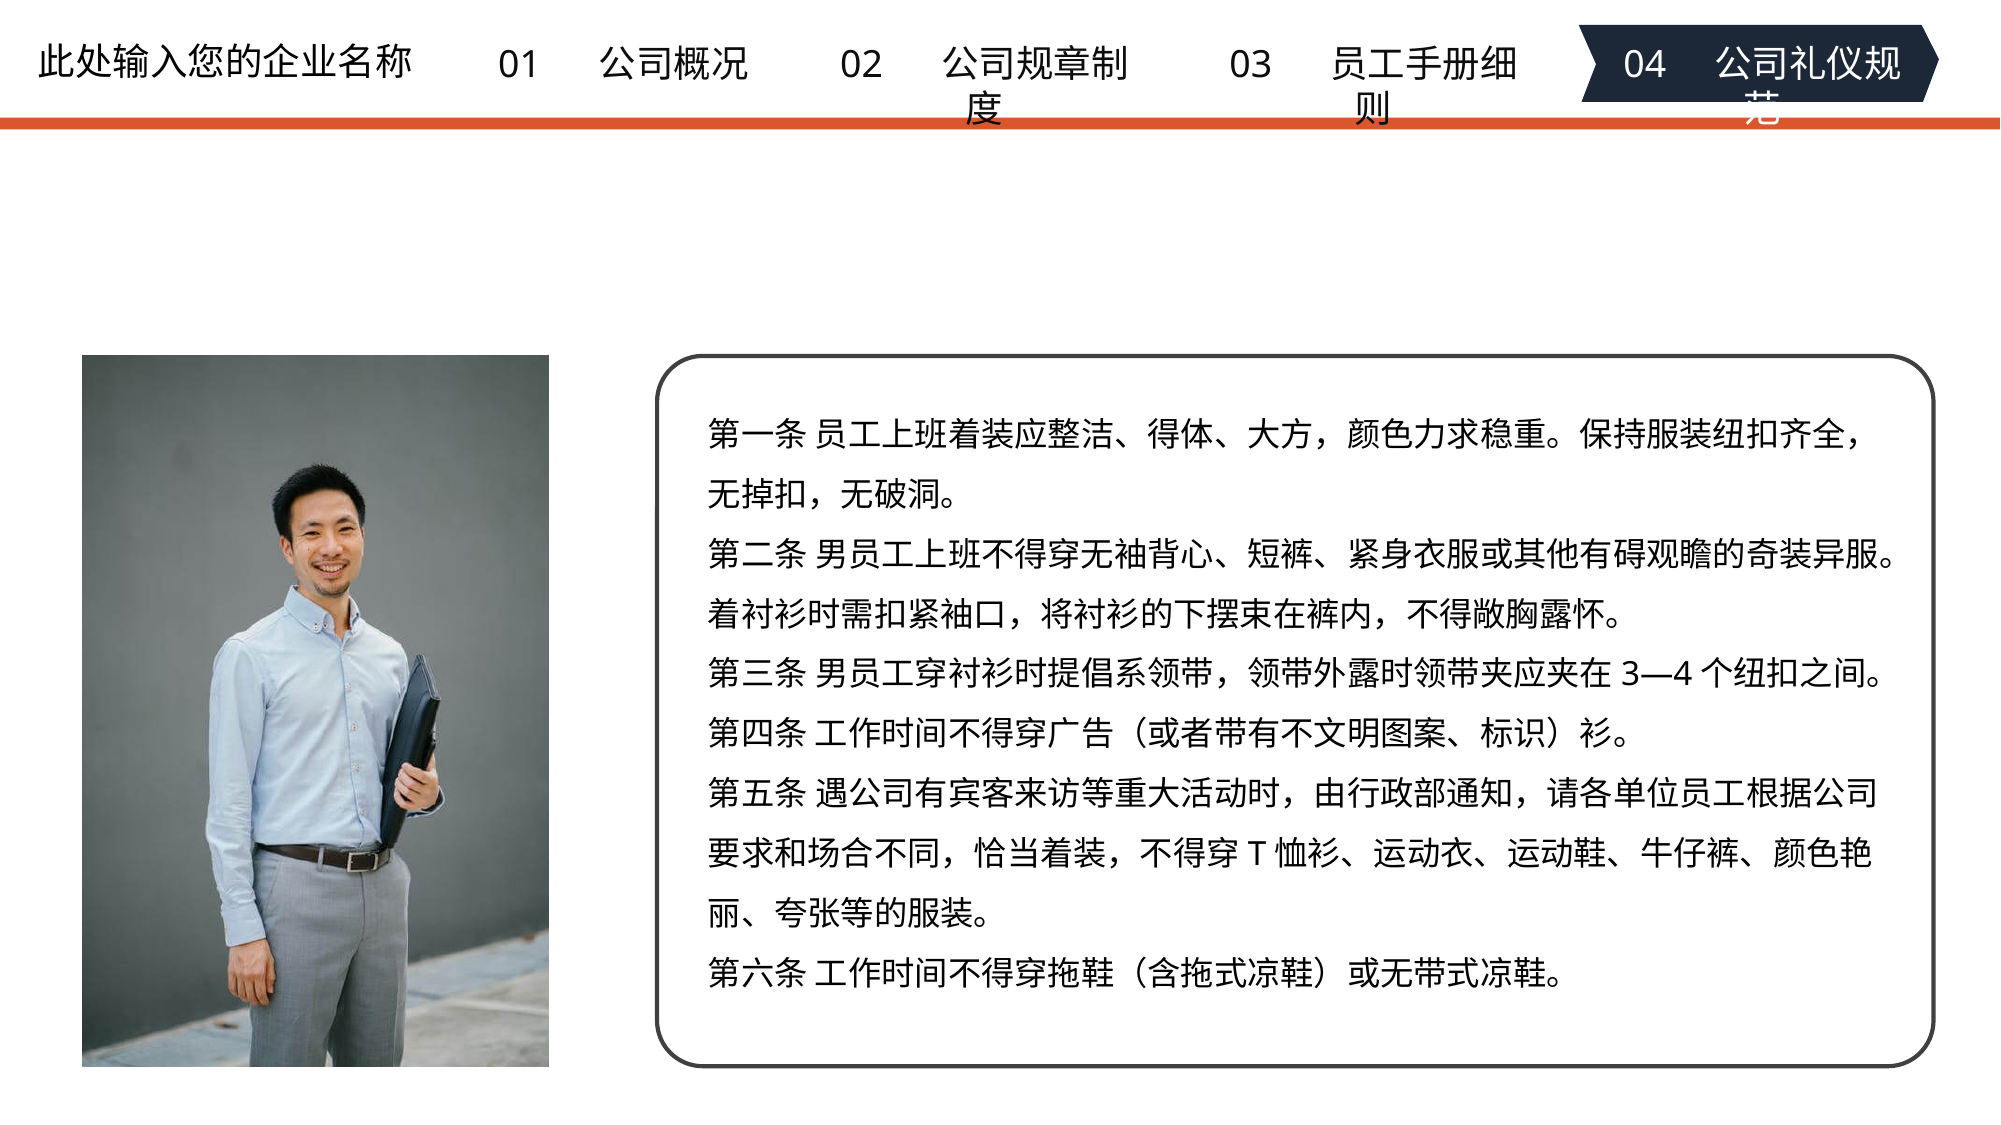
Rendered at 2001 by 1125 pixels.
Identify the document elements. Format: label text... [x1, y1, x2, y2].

picture [82, 355, 549, 1067]
text_box [1932, 43, 1941, 81]
text_box [657, 355, 1934, 1067]
text_box 01 公司概况 [482, 32, 765, 93]
text_box 02 公司规章制度 [815, 32, 1154, 138]
text_box 04 公司礼仪规范 [1593, 32, 1932, 138]
text_box 第一条 员工上班着装应整洁、得体、大方，颜色力求稳重。保持服装纽扣齐全，无掉扣，无破洞。 第二条 男员工上班不得穿无袖背心、短裤、紧身衣服或其他有碍观瞻的奇装异服。着衬衫时需扣紧袖口，将衬衫的下摆束在裤内，不得敞胸露怀。 第三条 男员工穿衬衫时提倡系领带，领带外露时领带夹应夹在3—4个纽扣之间。 第四条 工作时间不得穿广告（或者带有不文明图案、标识）衫。 第五条 遇公司有宾客来访等重大活动时，由行政部通知，请各单位员工根据公司要求和场合不同，恰当着装，不得穿T恤衫、运动衣、运动鞋、牛仔裤、颜色艳丽、夸张等的服装。 第六条 工作时间不得穿拖鞋（含拖式凉鞋）或无带式凉鞋。 [693, 385, 1901, 1000]
text_box 此处输入您的企业名称 [17, 30, 432, 91]
text_box [1543, 117, 1593, 130]
text_box [0, 117, 815, 130]
text_box [1154, 117, 1204, 130]
text_box 03 员工手册细则 [1204, 32, 1543, 138]
text_box [1577, 23, 1927, 60]
text_box [1932, 117, 2000, 130]
text_box [1580, 69, 1593, 103]
